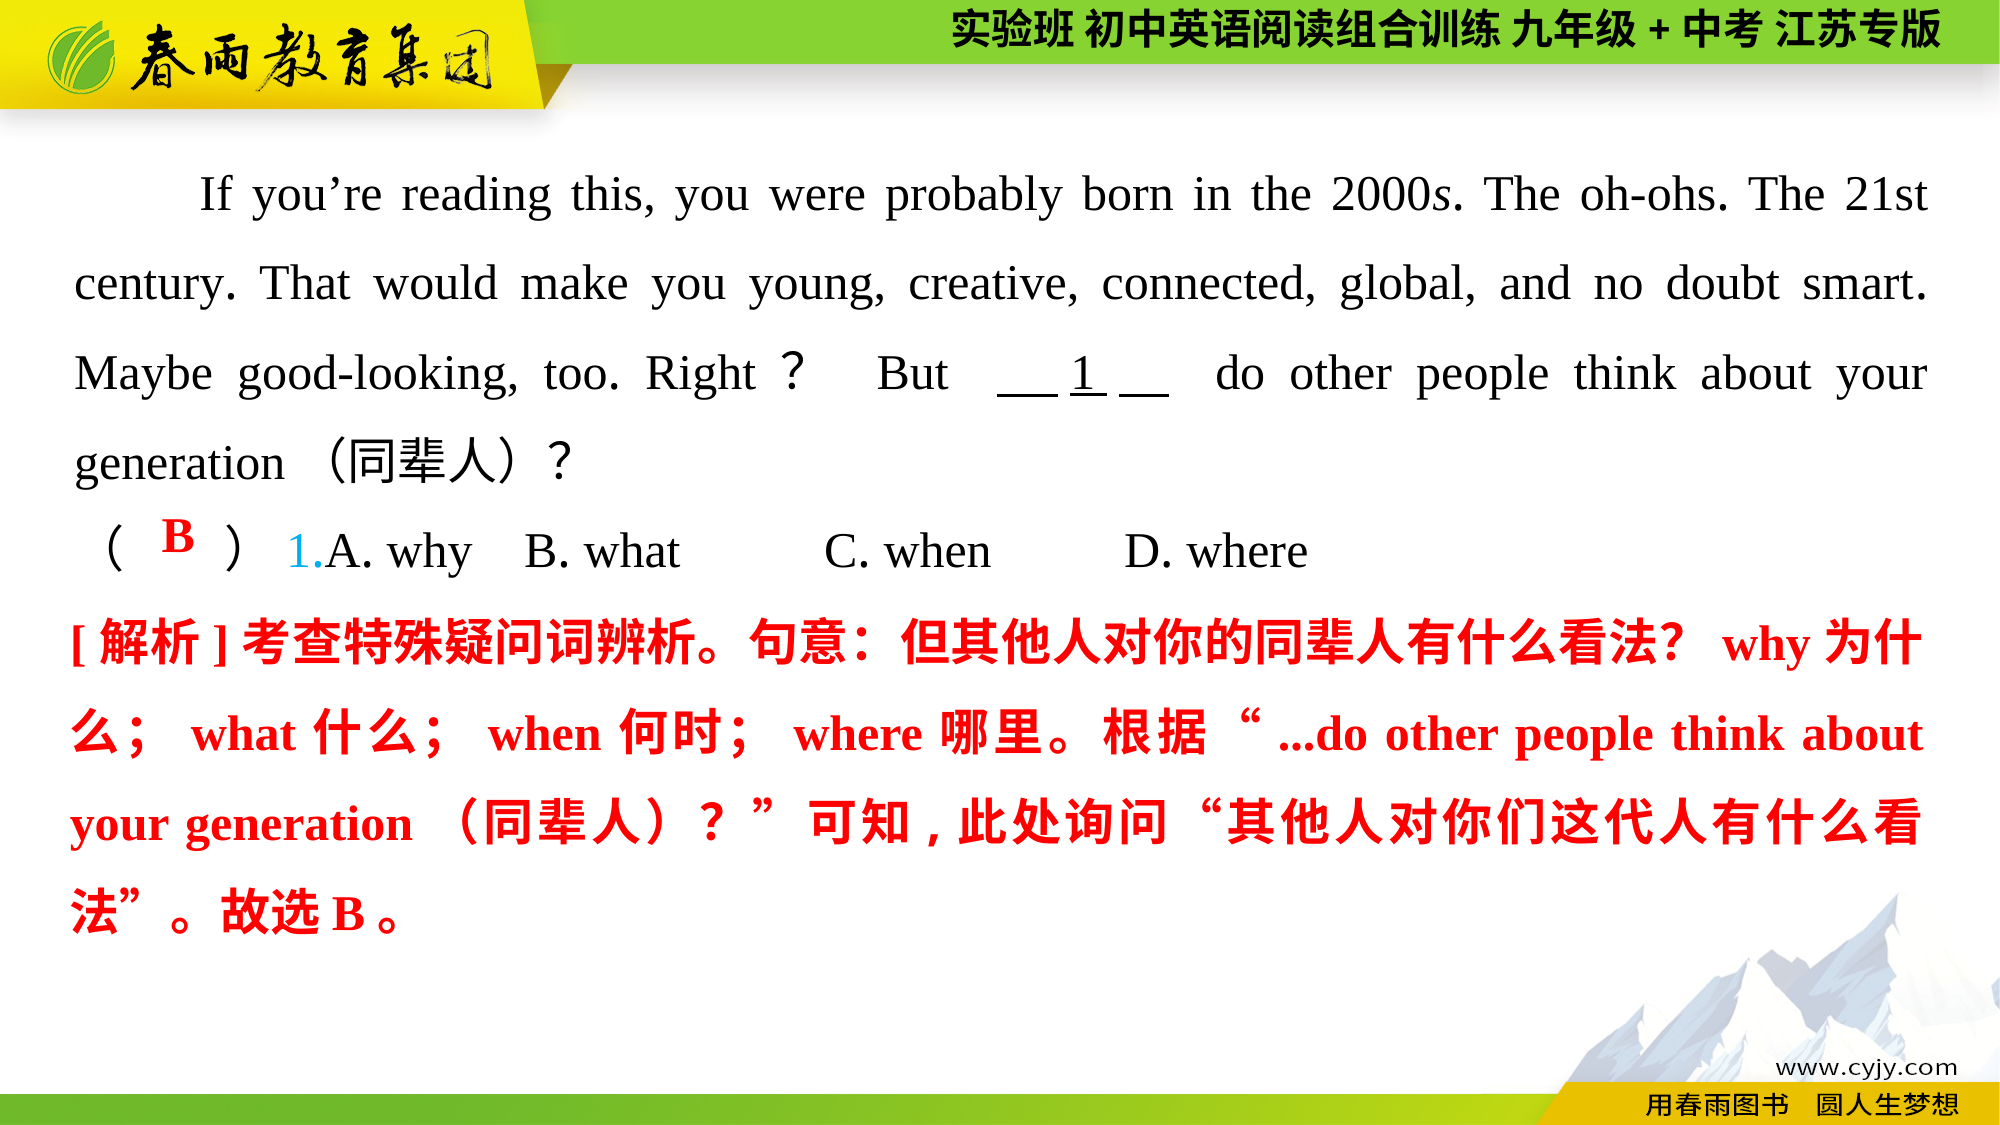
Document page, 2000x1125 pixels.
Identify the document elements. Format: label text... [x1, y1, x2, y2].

text_box B [146, 494, 210, 570]
text_box [解析]考查特殊疑问词辨析。句意：但其他人对你的同辈人有什么看法？why为什么；what什么；when何时；where哪里。根据“...do other people think about your generation（同辈人）？”可知,此处询问“其他人对你们这代人有什么看法”。故选B。 [54, 573, 1939, 949]
picture [0, 0, 2000, 1125]
list If you’re reading this, you were probably born in the 2000s. The oh-ohs. The 21st century. That would make you young, creative, connected, global, and no doubt smart. Maybe good-looking, too. Right？ But 1 do other people think about your generation（同辈人）？ [59, 122, 1944, 479]
text_box （ ）1.A. why B. what C. when D. where [59, 479, 1944, 585]
